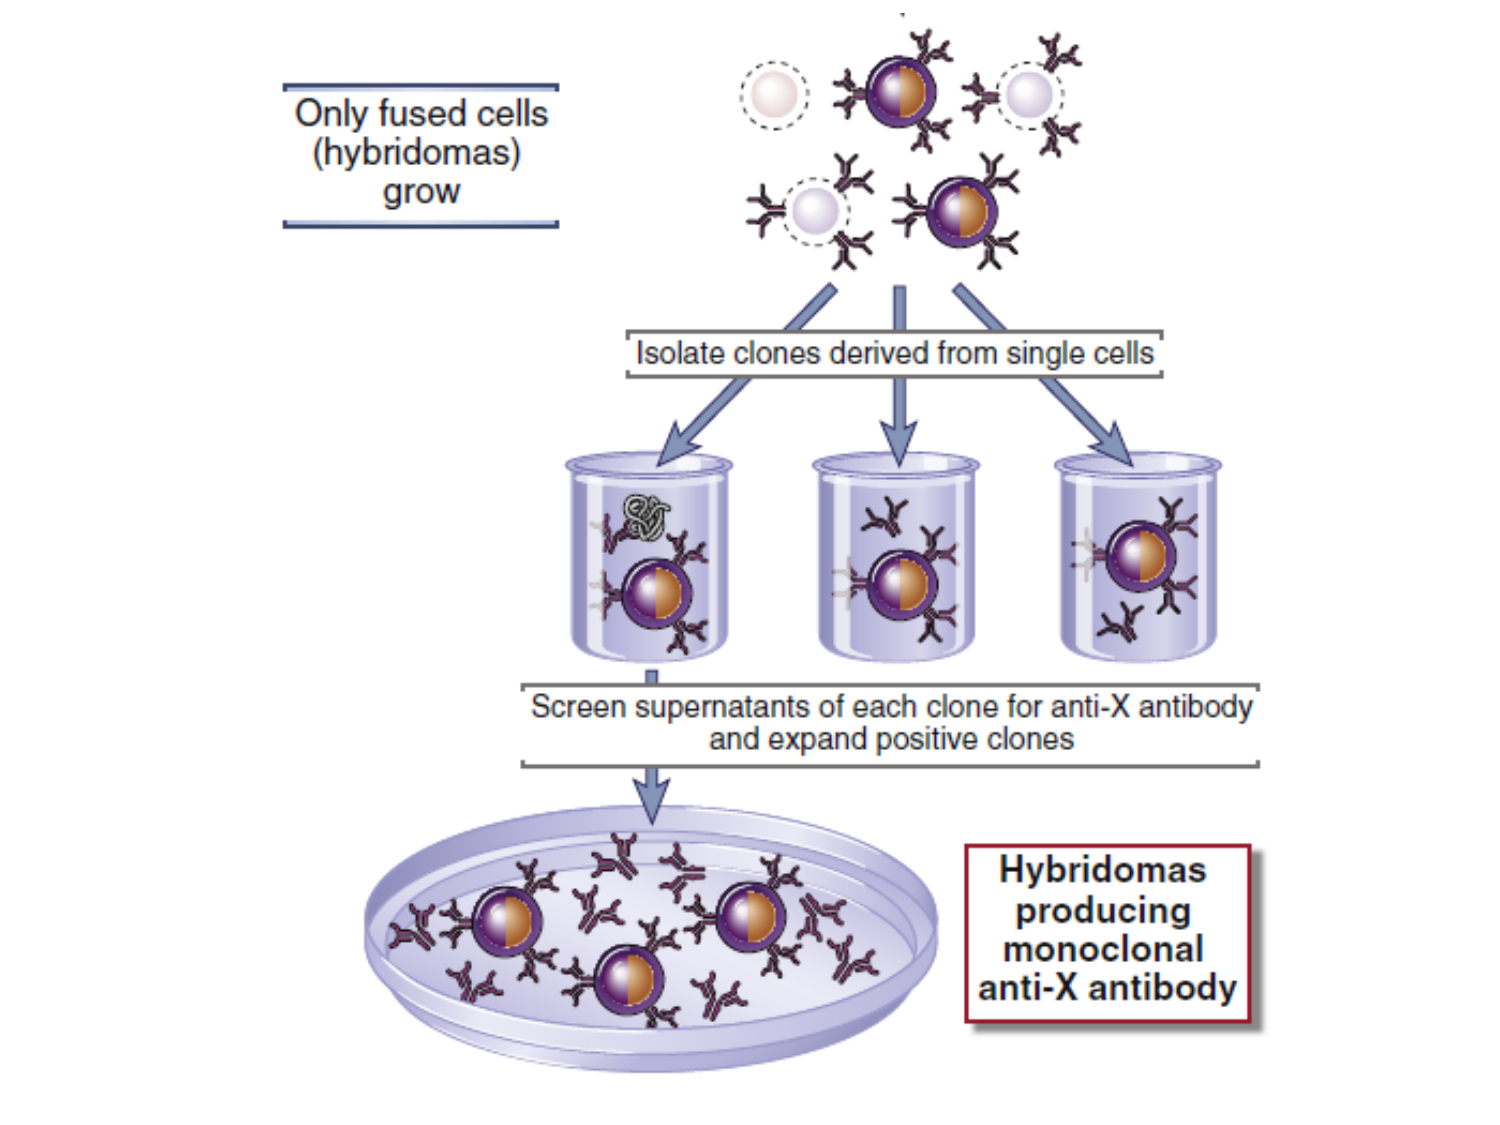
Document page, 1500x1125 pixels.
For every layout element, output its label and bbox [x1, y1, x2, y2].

picture [174, 12, 1326, 1112]
